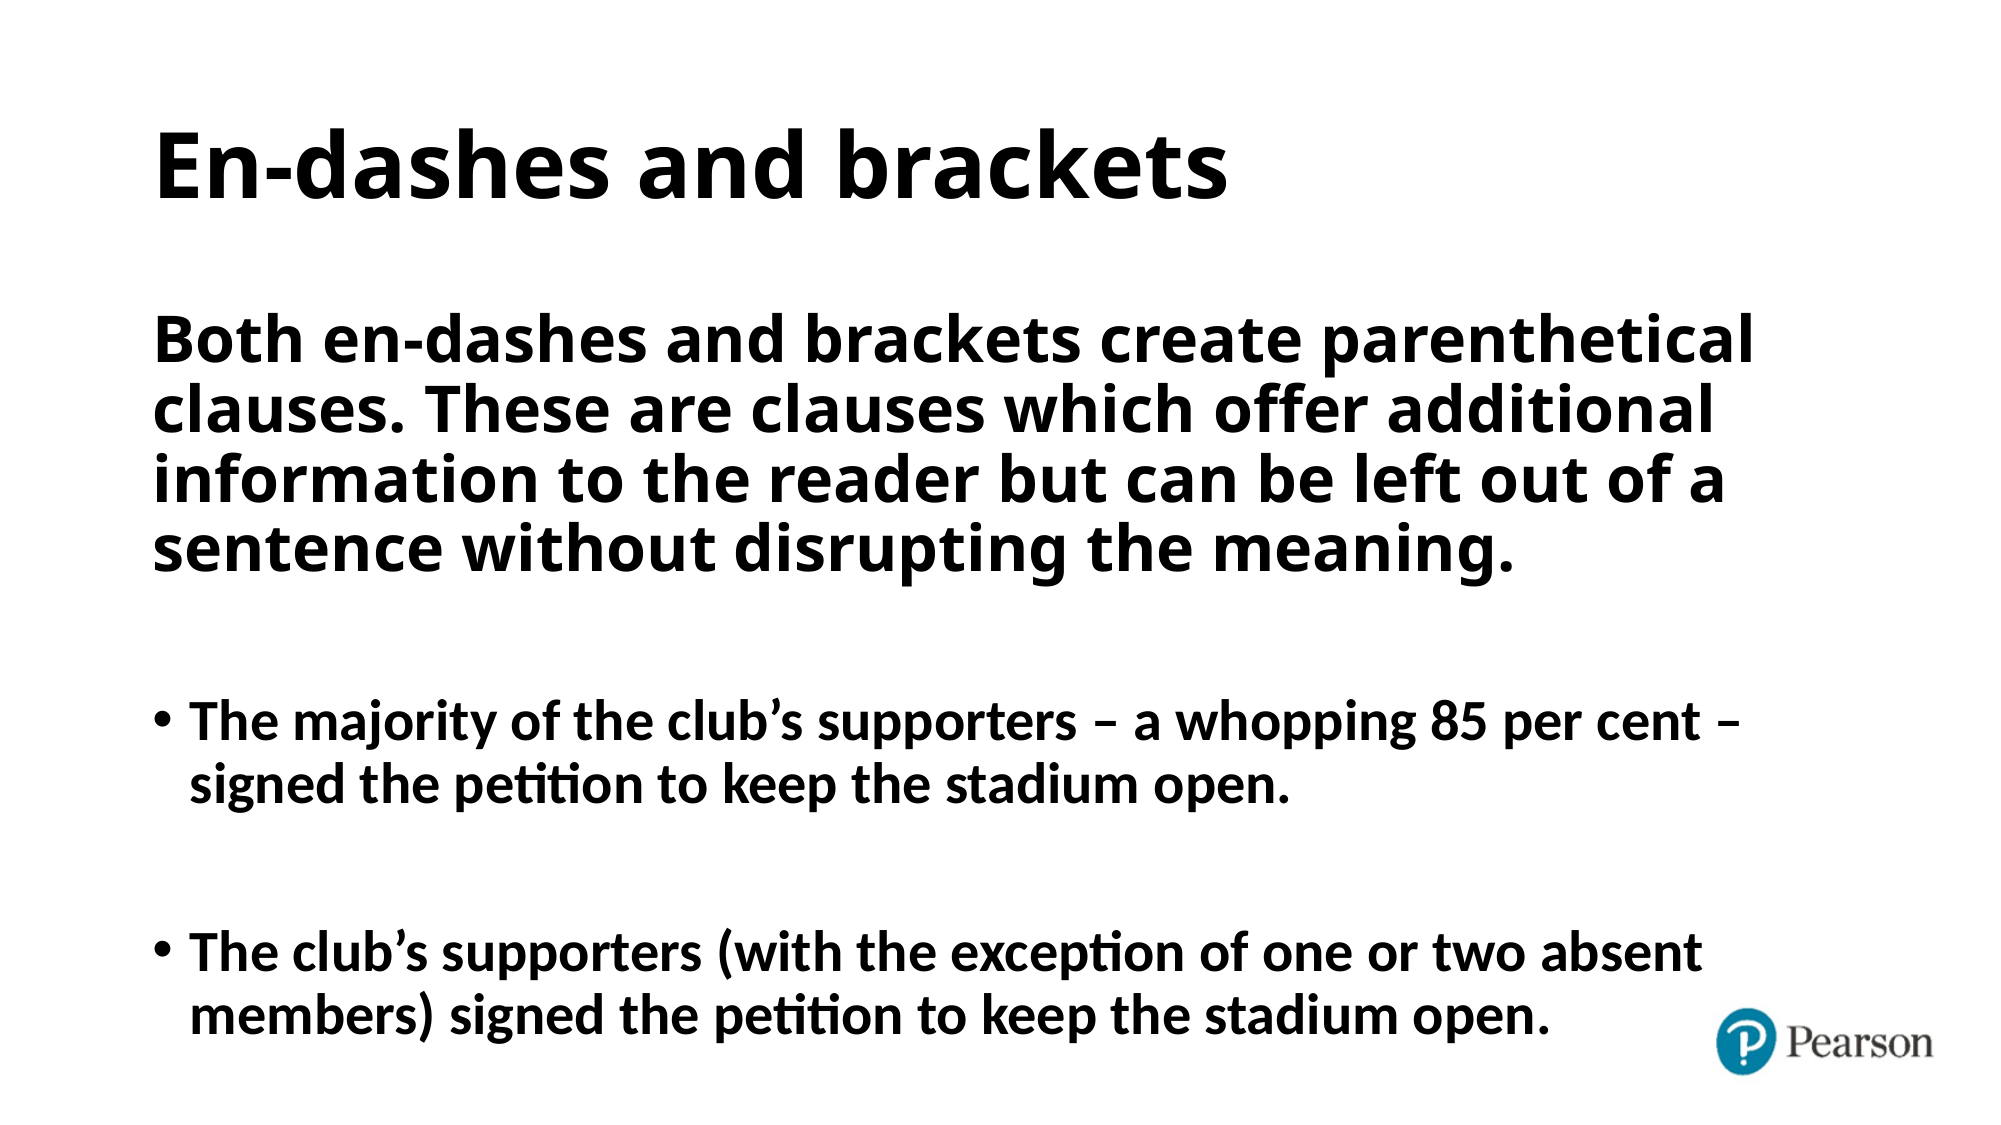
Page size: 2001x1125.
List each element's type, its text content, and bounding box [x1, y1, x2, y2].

title En-dashes and brackets [137, 59, 1863, 278]
list Both en-dashes and brackets create parenthetical clauses. These are clauses which offer additional information to the reader but can be left out of a sentence without disrupting the meaning. The majority of the club’s supporters – a whopping 85 per cent – signed the petition to keep the stadium open. The club’s supporters (with the exception of one or two absent members) signed the petition to keep the stadium open. [137, 299, 1863, 1014]
picture [1706, 993, 1944, 1086]
